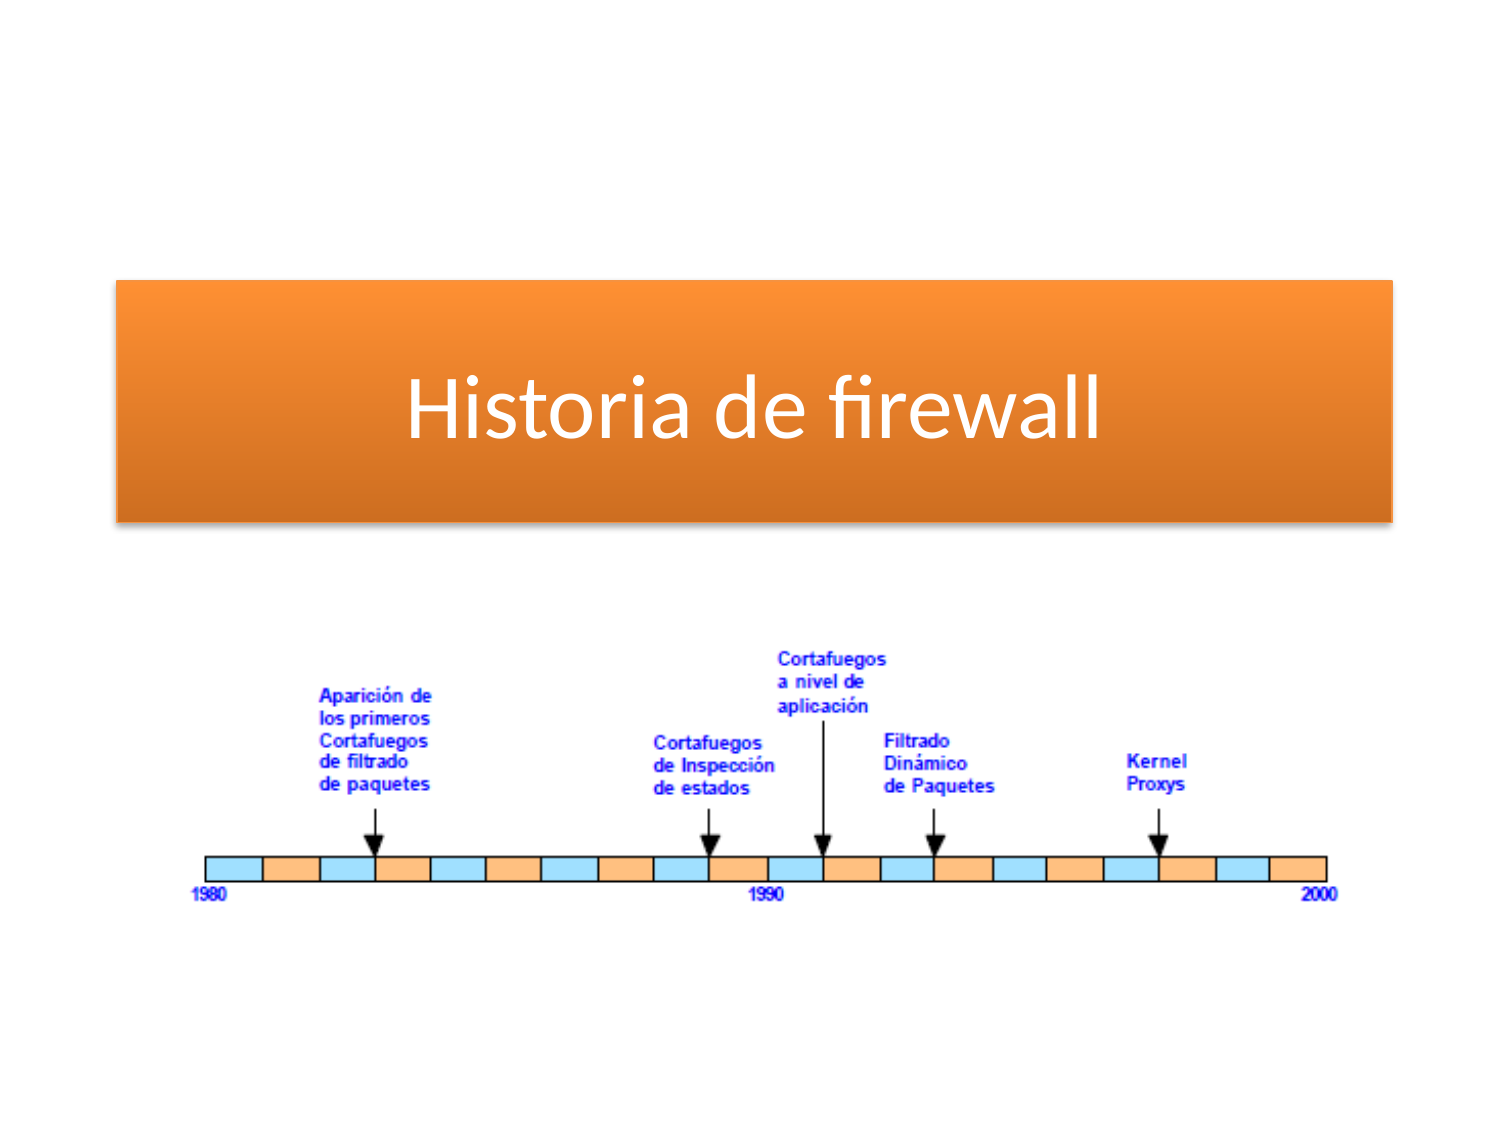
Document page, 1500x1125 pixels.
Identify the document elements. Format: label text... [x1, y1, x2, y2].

title Historia de firewall [116, 280, 1393, 523]
picture [70, 620, 1453, 926]
